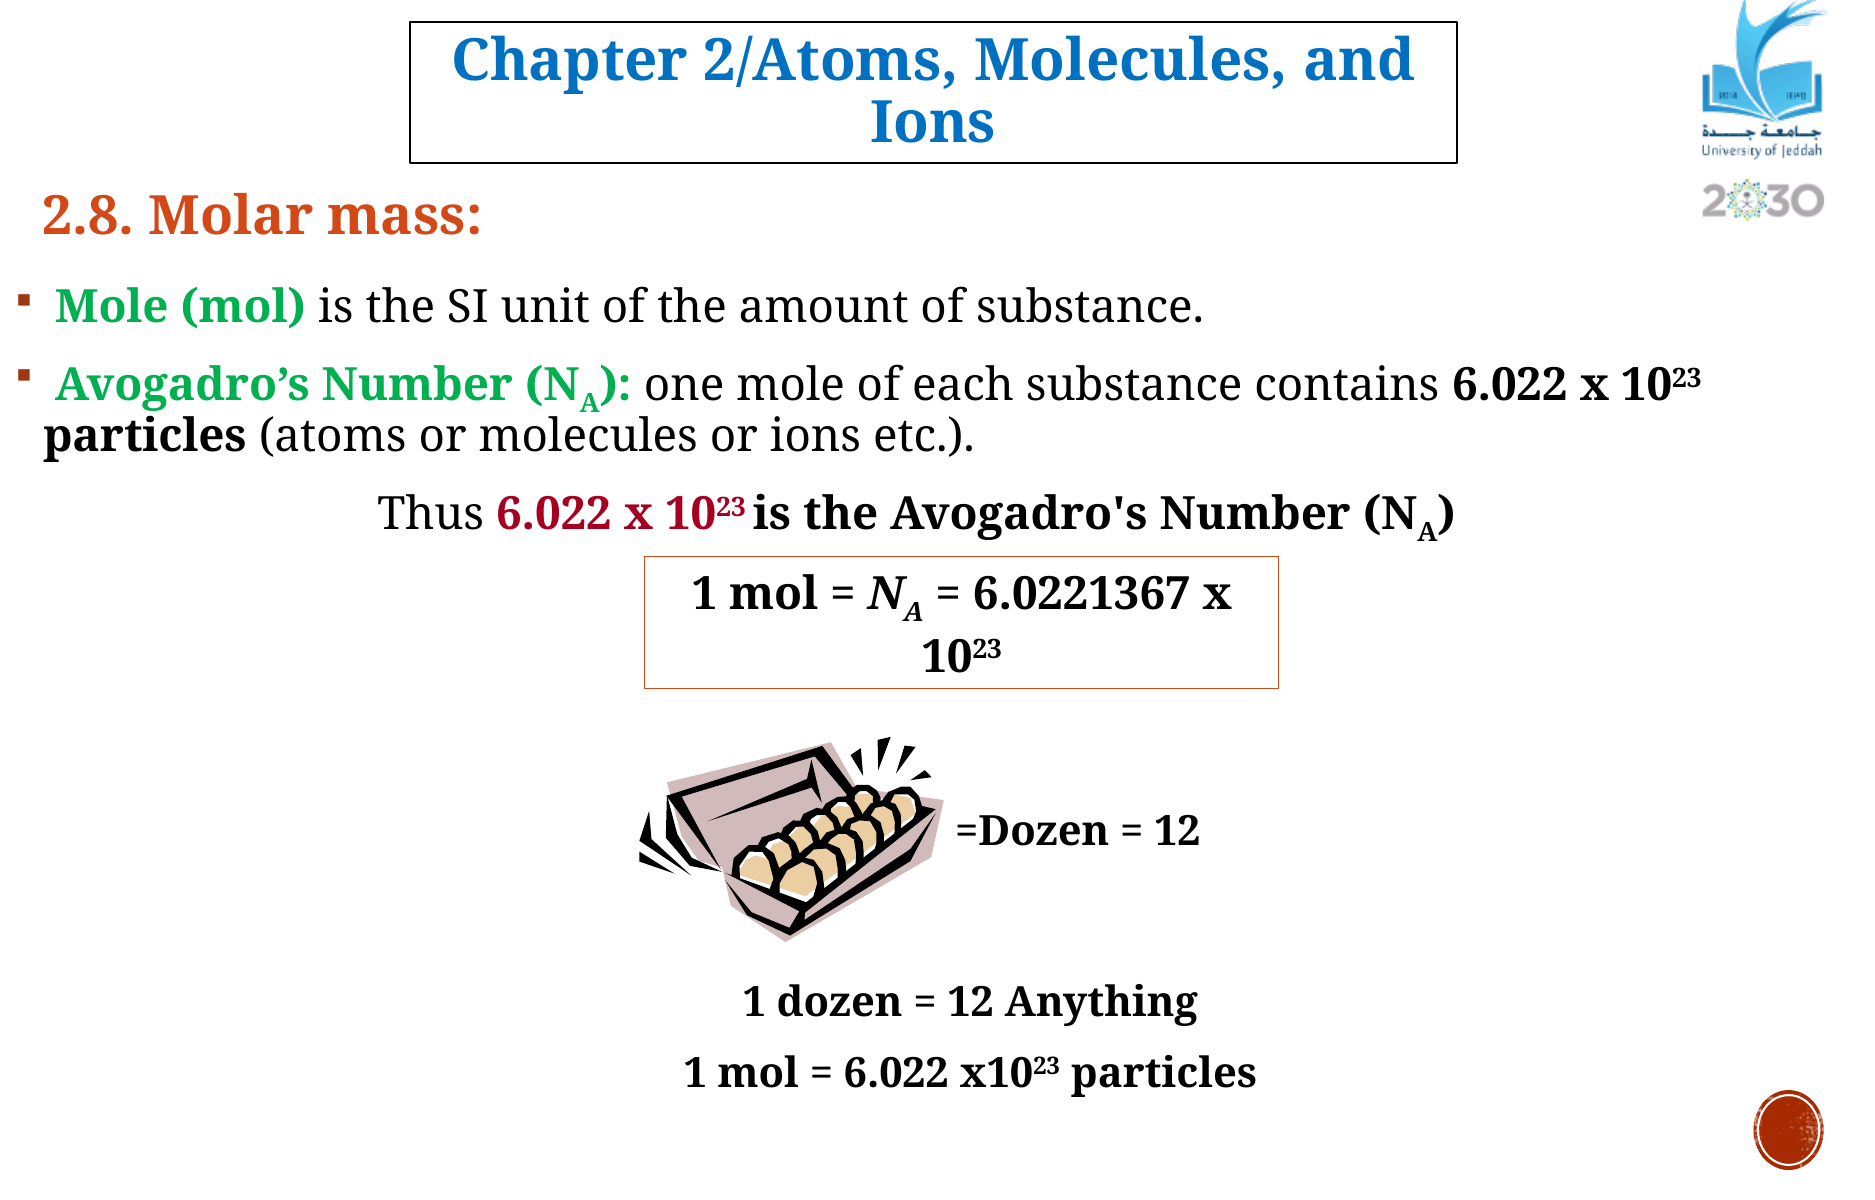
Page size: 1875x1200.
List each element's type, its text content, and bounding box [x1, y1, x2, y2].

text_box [642, 739, 1208, 942]
text_box 2.8. Molar mass: [26, 173, 1150, 254]
text_box 1 dozen = 12 Anything 1 mol = 6.022 x1023 particles [409, 967, 1532, 1104]
text_box 1 mol = NA = 6.0221367 x 1023 [644, 556, 1279, 689]
text_box Chapter 2/Atoms, Molecules, and Ions [409, 21, 1458, 164]
picture [1681, 0, 1846, 227]
list Mole (mol) is the SI unit of the amount of substance. Avogadro’s Number (NA): one mole of each substance contains 6.022 x 1023 particles (atoms or molecules or ions etc.). Thus 6.022 x 1023 is the Avogadro's Number (NA) [0, 275, 1846, 666]
